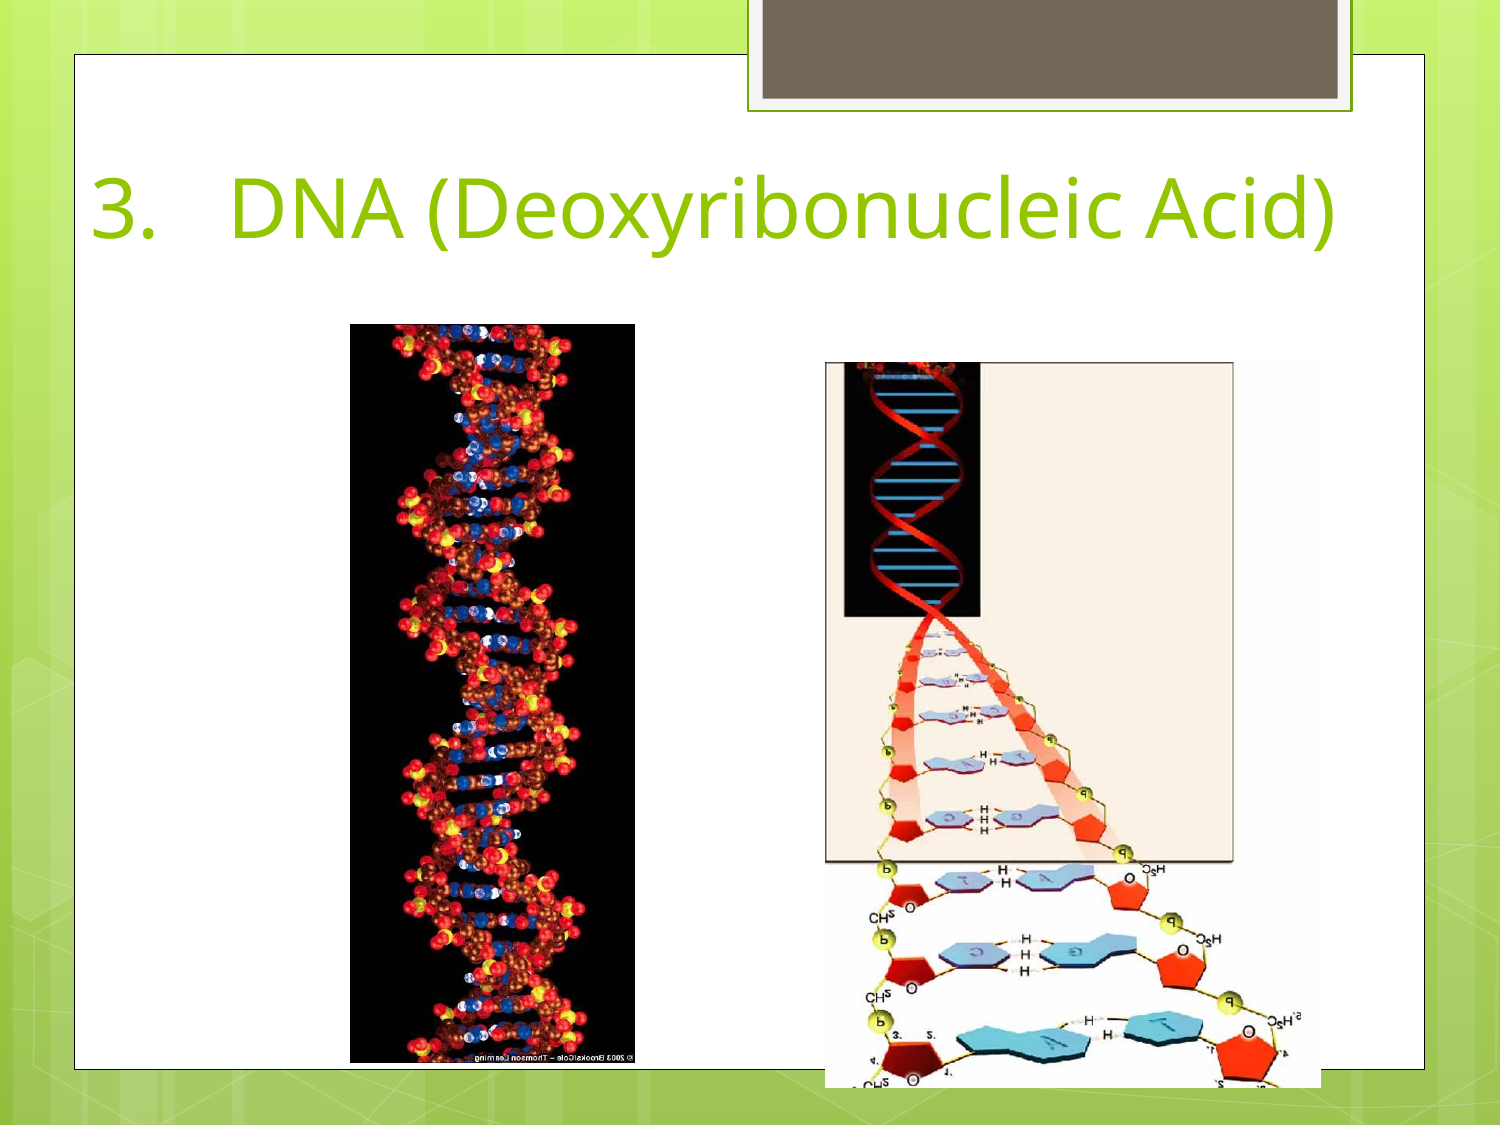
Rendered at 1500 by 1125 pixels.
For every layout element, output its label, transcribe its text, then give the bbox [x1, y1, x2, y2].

picture [824, 362, 1322, 1088]
picture [349, 324, 635, 1063]
title DNA (Deoxyribonucleic Acid) [75, 137, 1450, 263]
